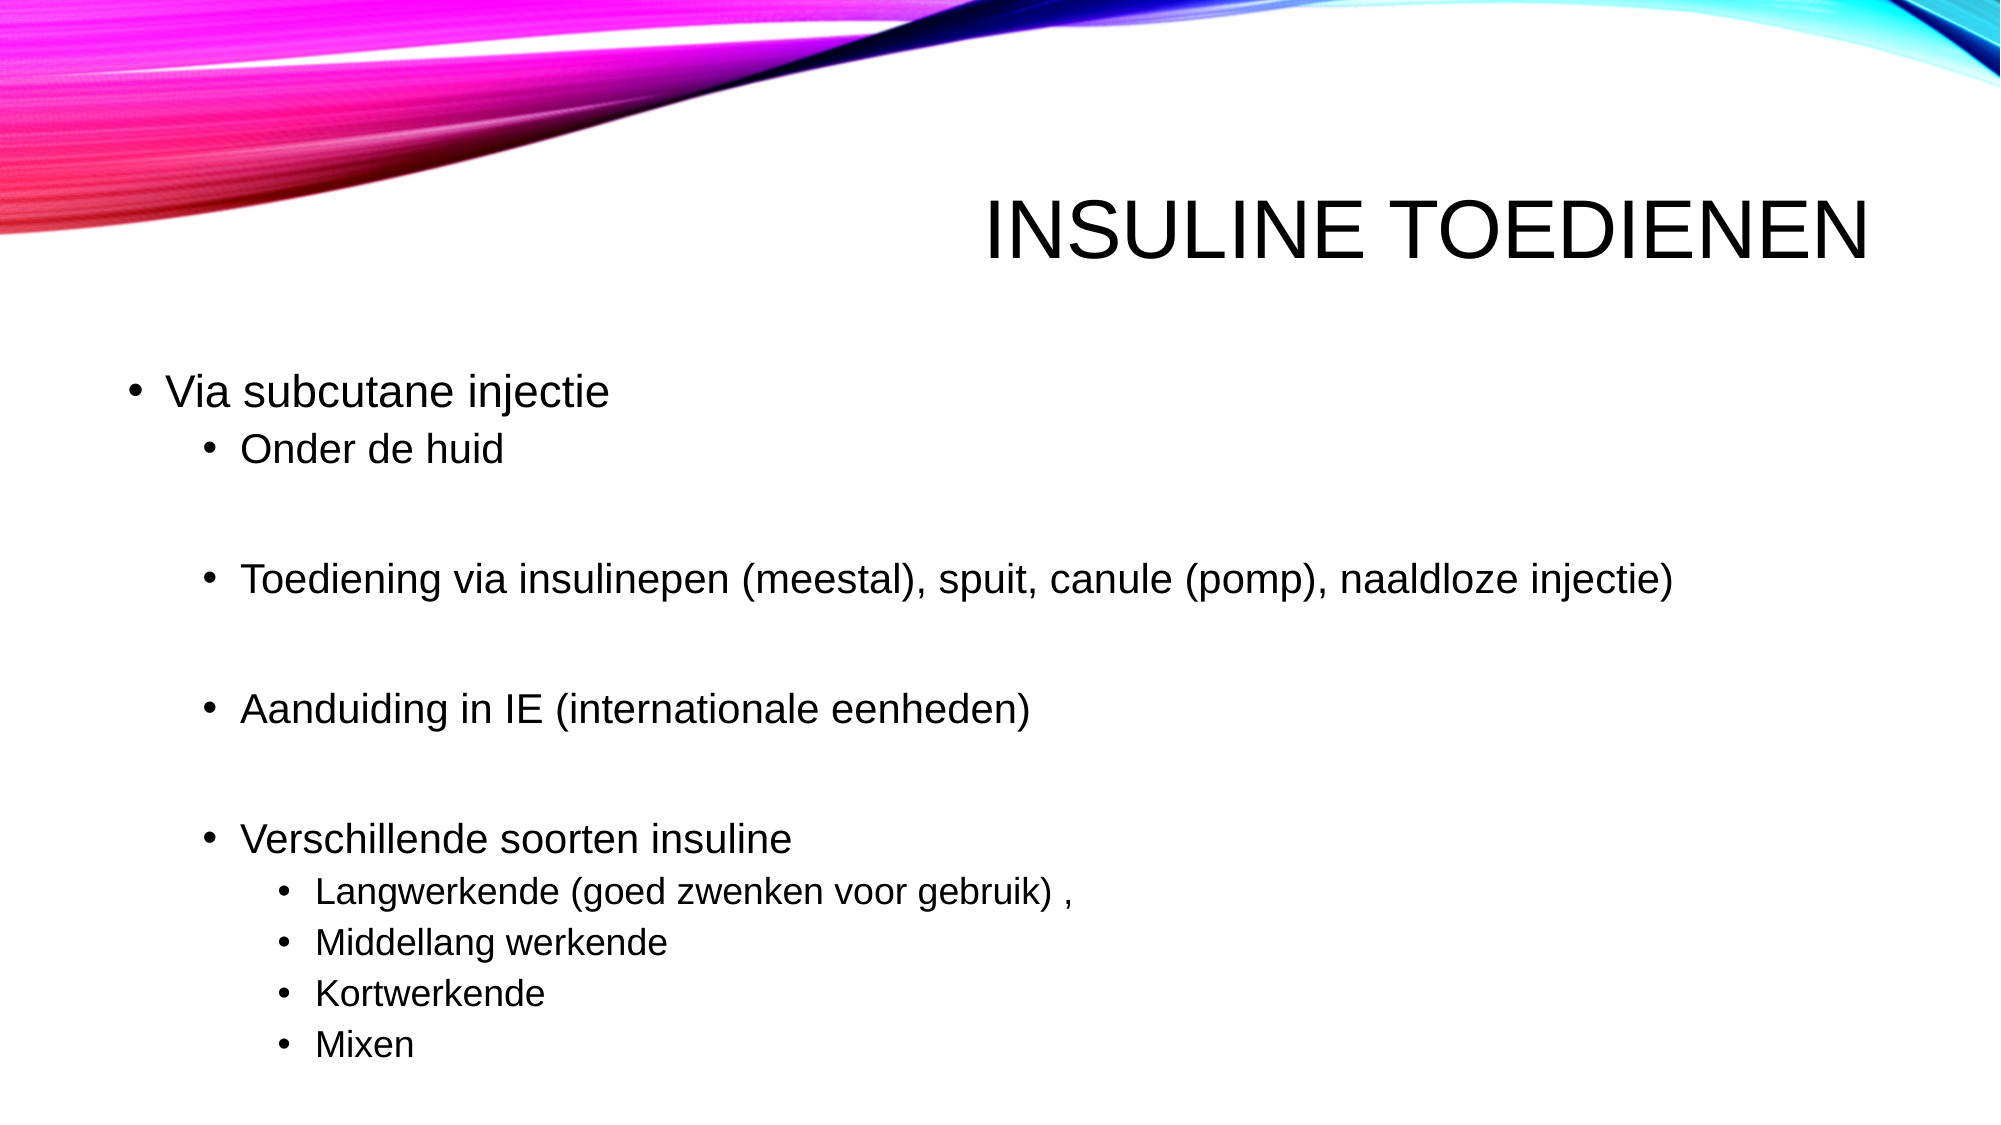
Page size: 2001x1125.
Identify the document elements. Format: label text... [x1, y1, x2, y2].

picture [1890, 0, 2000, 75]
picture [0, 0, 2000, 237]
picture [1910, 0, 2000, 45]
list Via subcutane injectie Onder de huid Toediening via insulinepen (meestal), spuit, canule (pomp), naaldloze injectie) Aanduiding in IE (internationale eenheden) Verschillende soorten insuline Langwerkende (goed zwenken voor gebruik) , Middellang werkende Kortwerkende Mixen [112, 360, 1888, 1021]
title Insuline toedienen [474, 125, 1888, 338]
